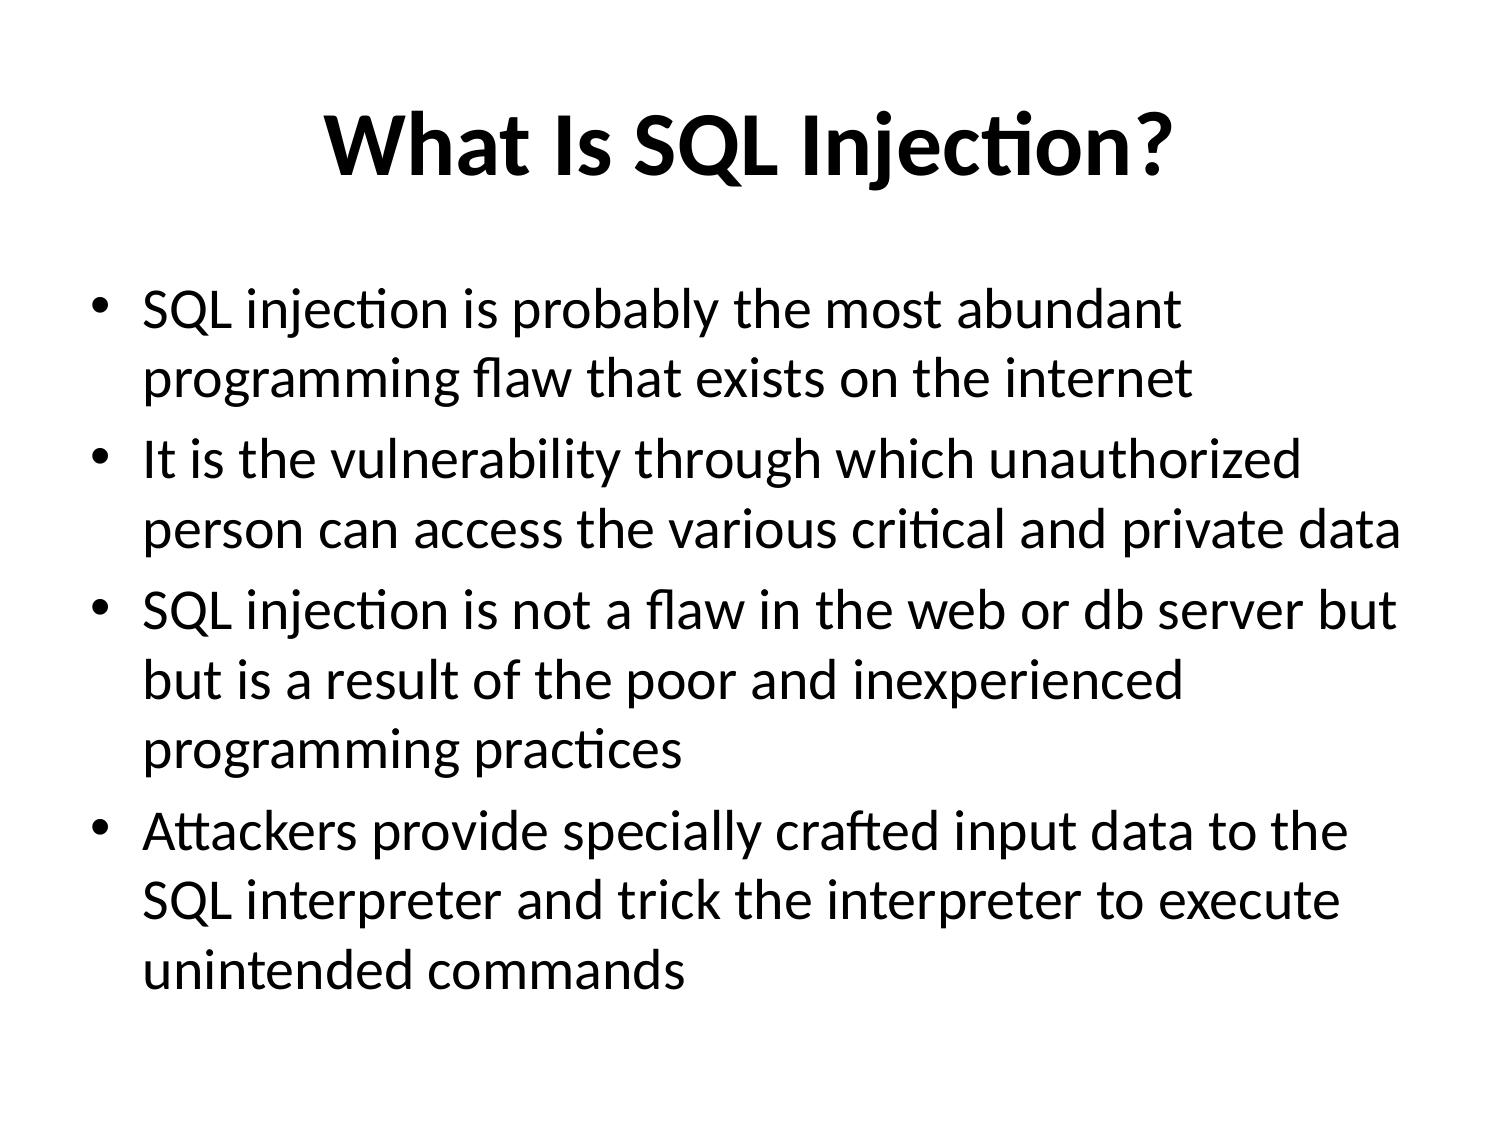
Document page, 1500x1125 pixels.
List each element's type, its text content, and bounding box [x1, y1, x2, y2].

list SQL injection is probably the most abundant programming flaw that exists on the internet It is the vulnerability through which unauthorized person can access the various critical and private data SQL injection is not a flaw in the web or db server but but is a result of the poor and inexperienced programming practices Attackers provide specially crafted input data to the SQL interpreter and trick the interpreter to execute unintended commands [75, 262, 1425, 1030]
title What Is SQL Injection? [75, 45, 1425, 233]
